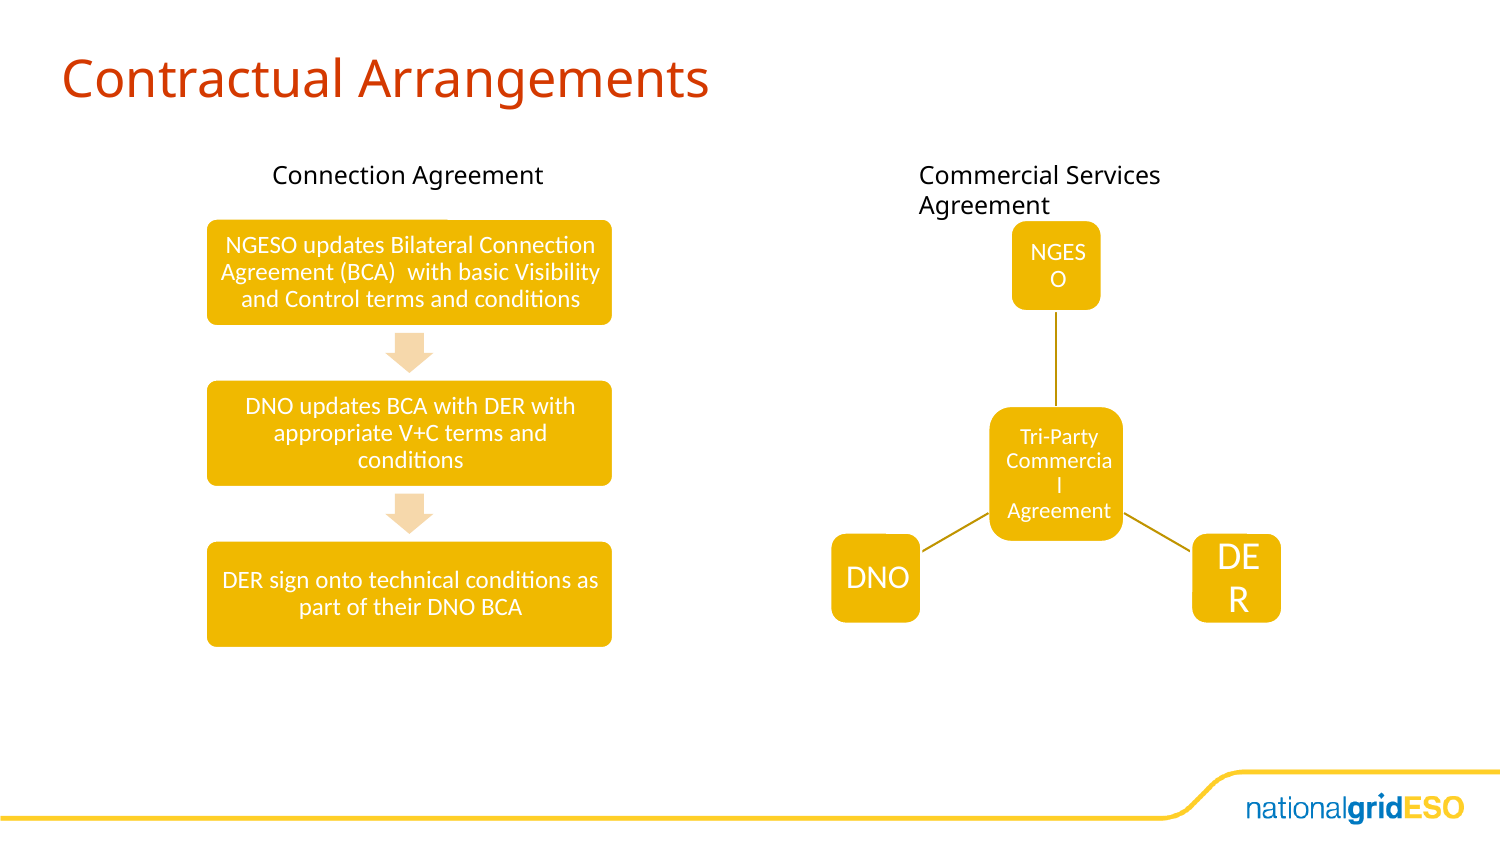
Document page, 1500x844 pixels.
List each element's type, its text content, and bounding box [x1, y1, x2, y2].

text_box Commercial Services Agreement [904, 152, 1295, 195]
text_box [749, 195, 1363, 648]
picture [0, 768, 1500, 844]
title Contractual Arrangements [46, 45, 1260, 124]
text_box Connection Agreement [257, 152, 562, 198]
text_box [93, 218, 725, 648]
